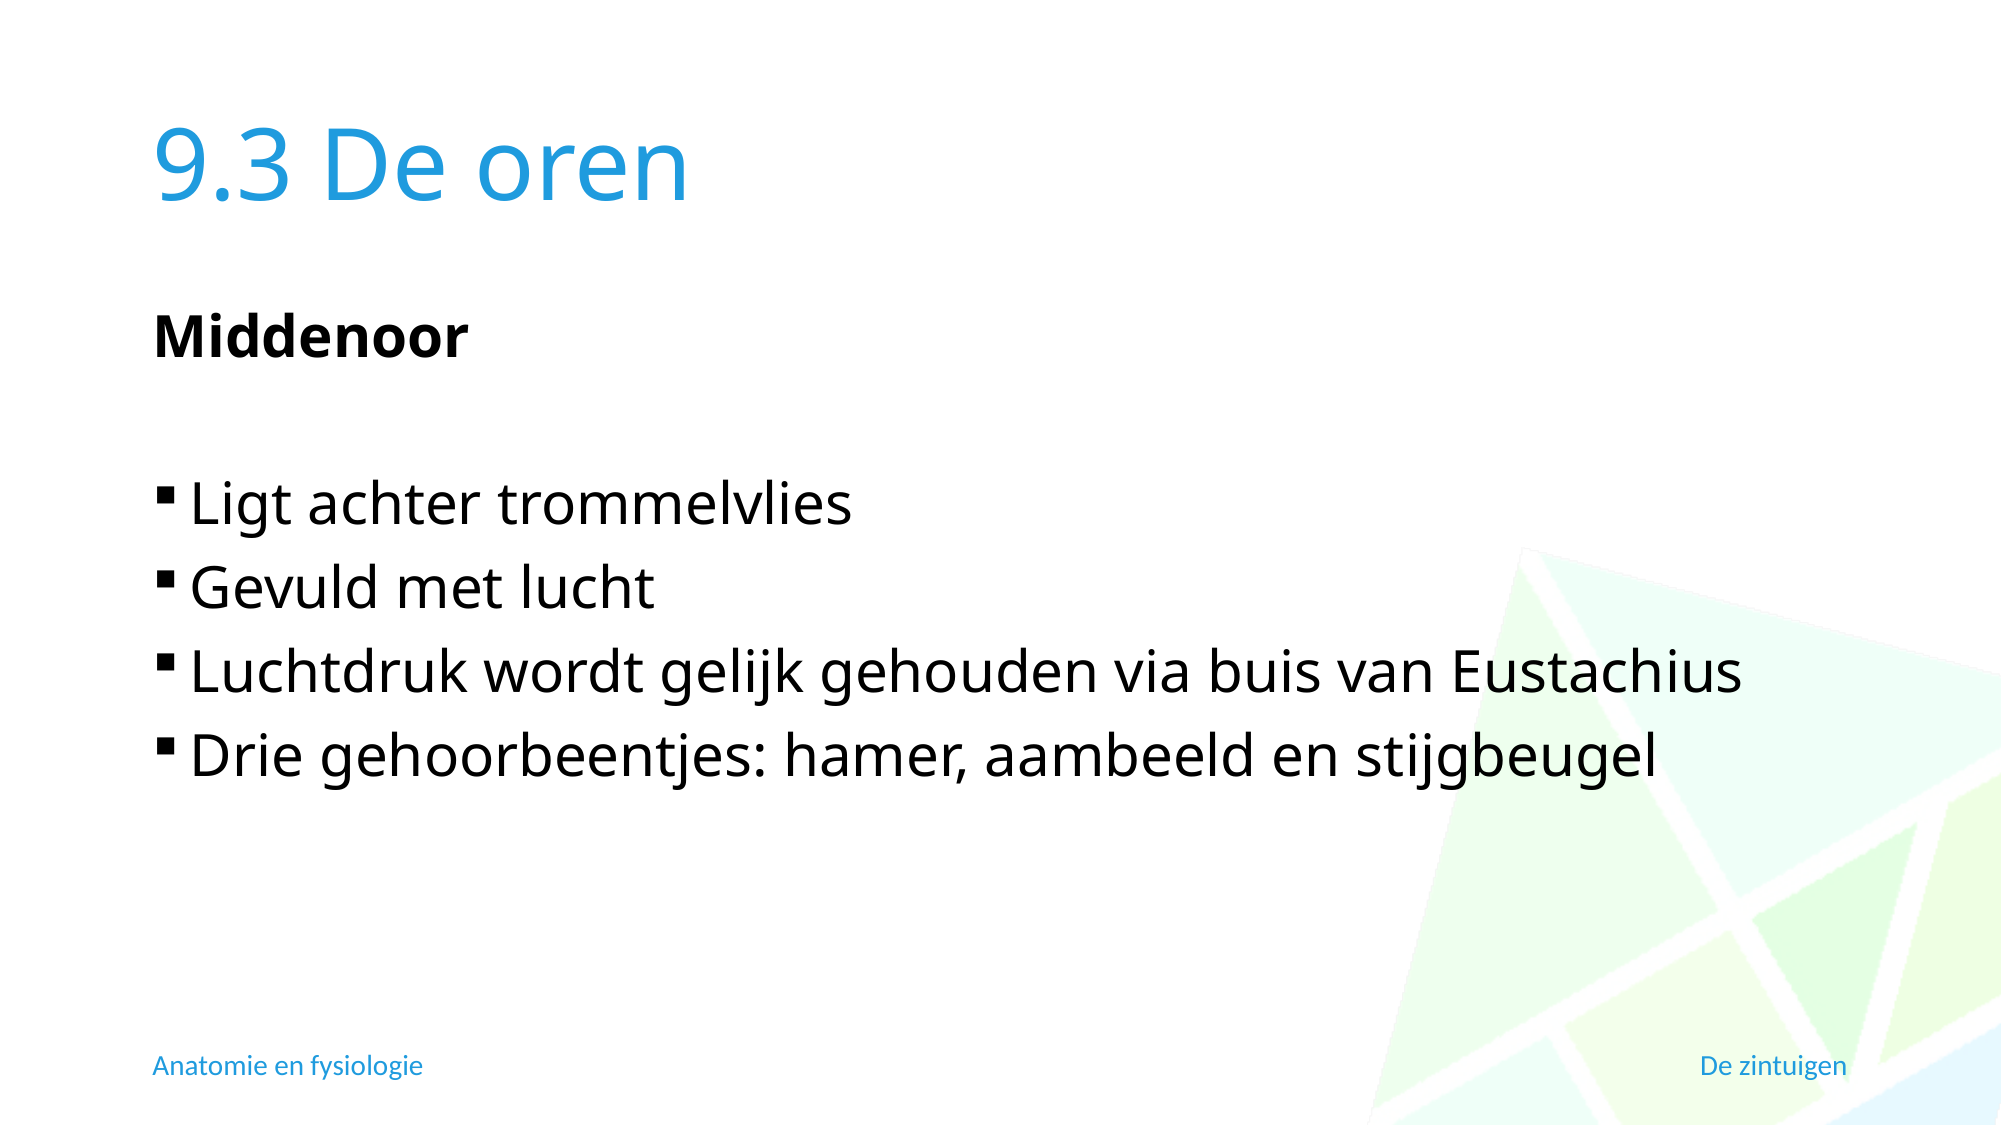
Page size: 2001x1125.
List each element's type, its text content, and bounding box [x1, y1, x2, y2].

list Middenoor Ligt achter trommelvlies Gevuld met lucht Luchtdruk wordt gelijk gehouden via buis van Eustachius Drie gehoorbeentjes: hamer, aambeeld en stijgbeugel [137, 299, 1863, 1014]
title 9.3 De oren [137, 59, 1863, 278]
list Anatomie en fysiologie [137, 1042, 588, 1103]
list De zintuigen [1412, 1042, 1863, 1103]
